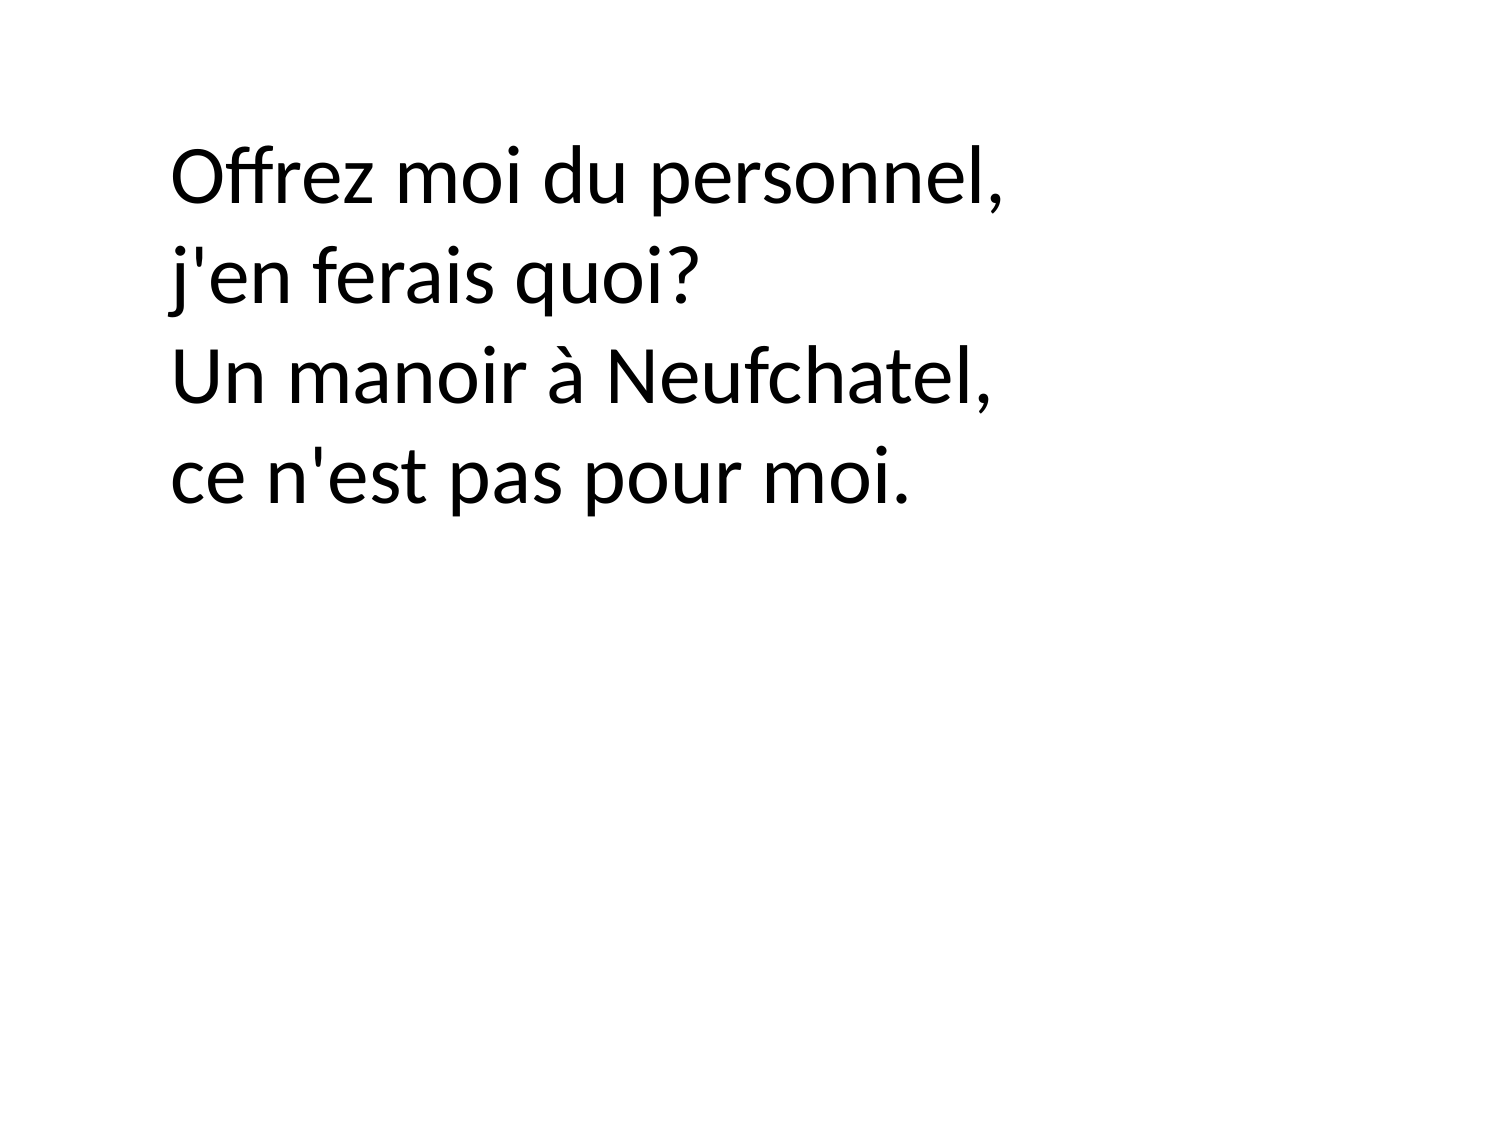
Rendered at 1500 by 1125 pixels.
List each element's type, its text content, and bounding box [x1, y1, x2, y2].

text_box Offrez moi du personnel, j'en ferais quoi? Un manoir à Neufchatel, ce n'est pas pour moi. [155, 112, 1041, 828]
